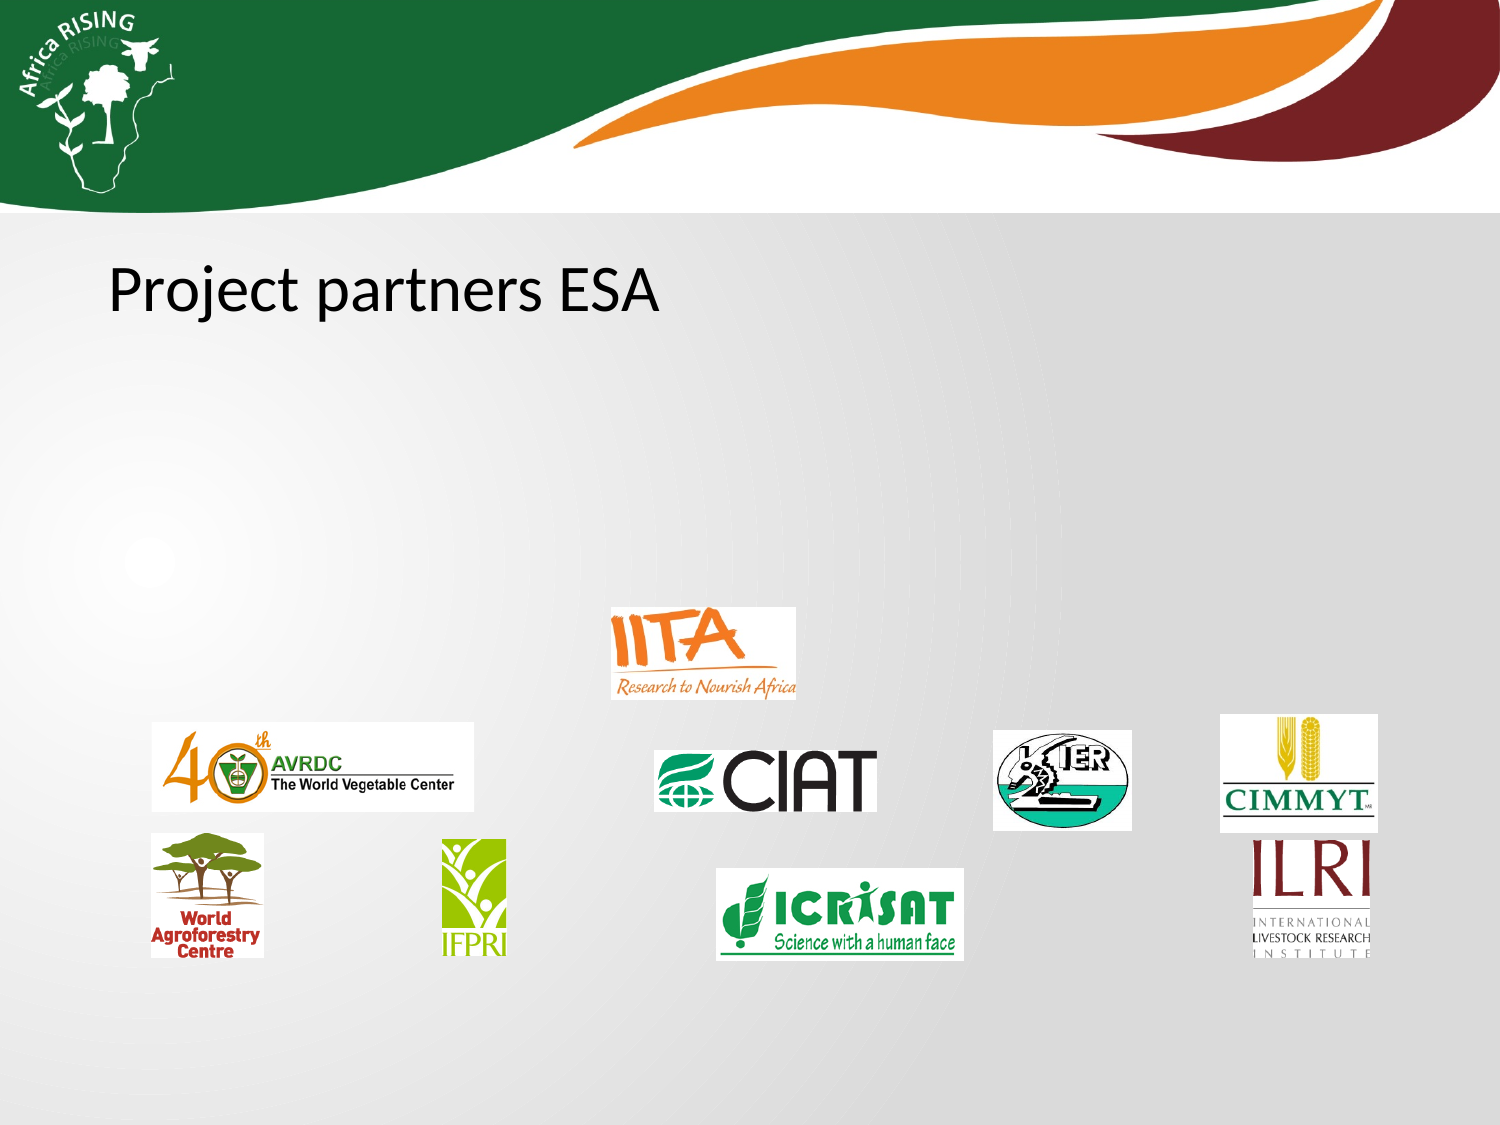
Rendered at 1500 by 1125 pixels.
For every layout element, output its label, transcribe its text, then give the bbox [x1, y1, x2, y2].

picture [993, 730, 1132, 831]
picture [0, 0, 1500, 213]
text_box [151, 606, 1379, 962]
list Project partners ESA [75, 237, 1325, 350]
